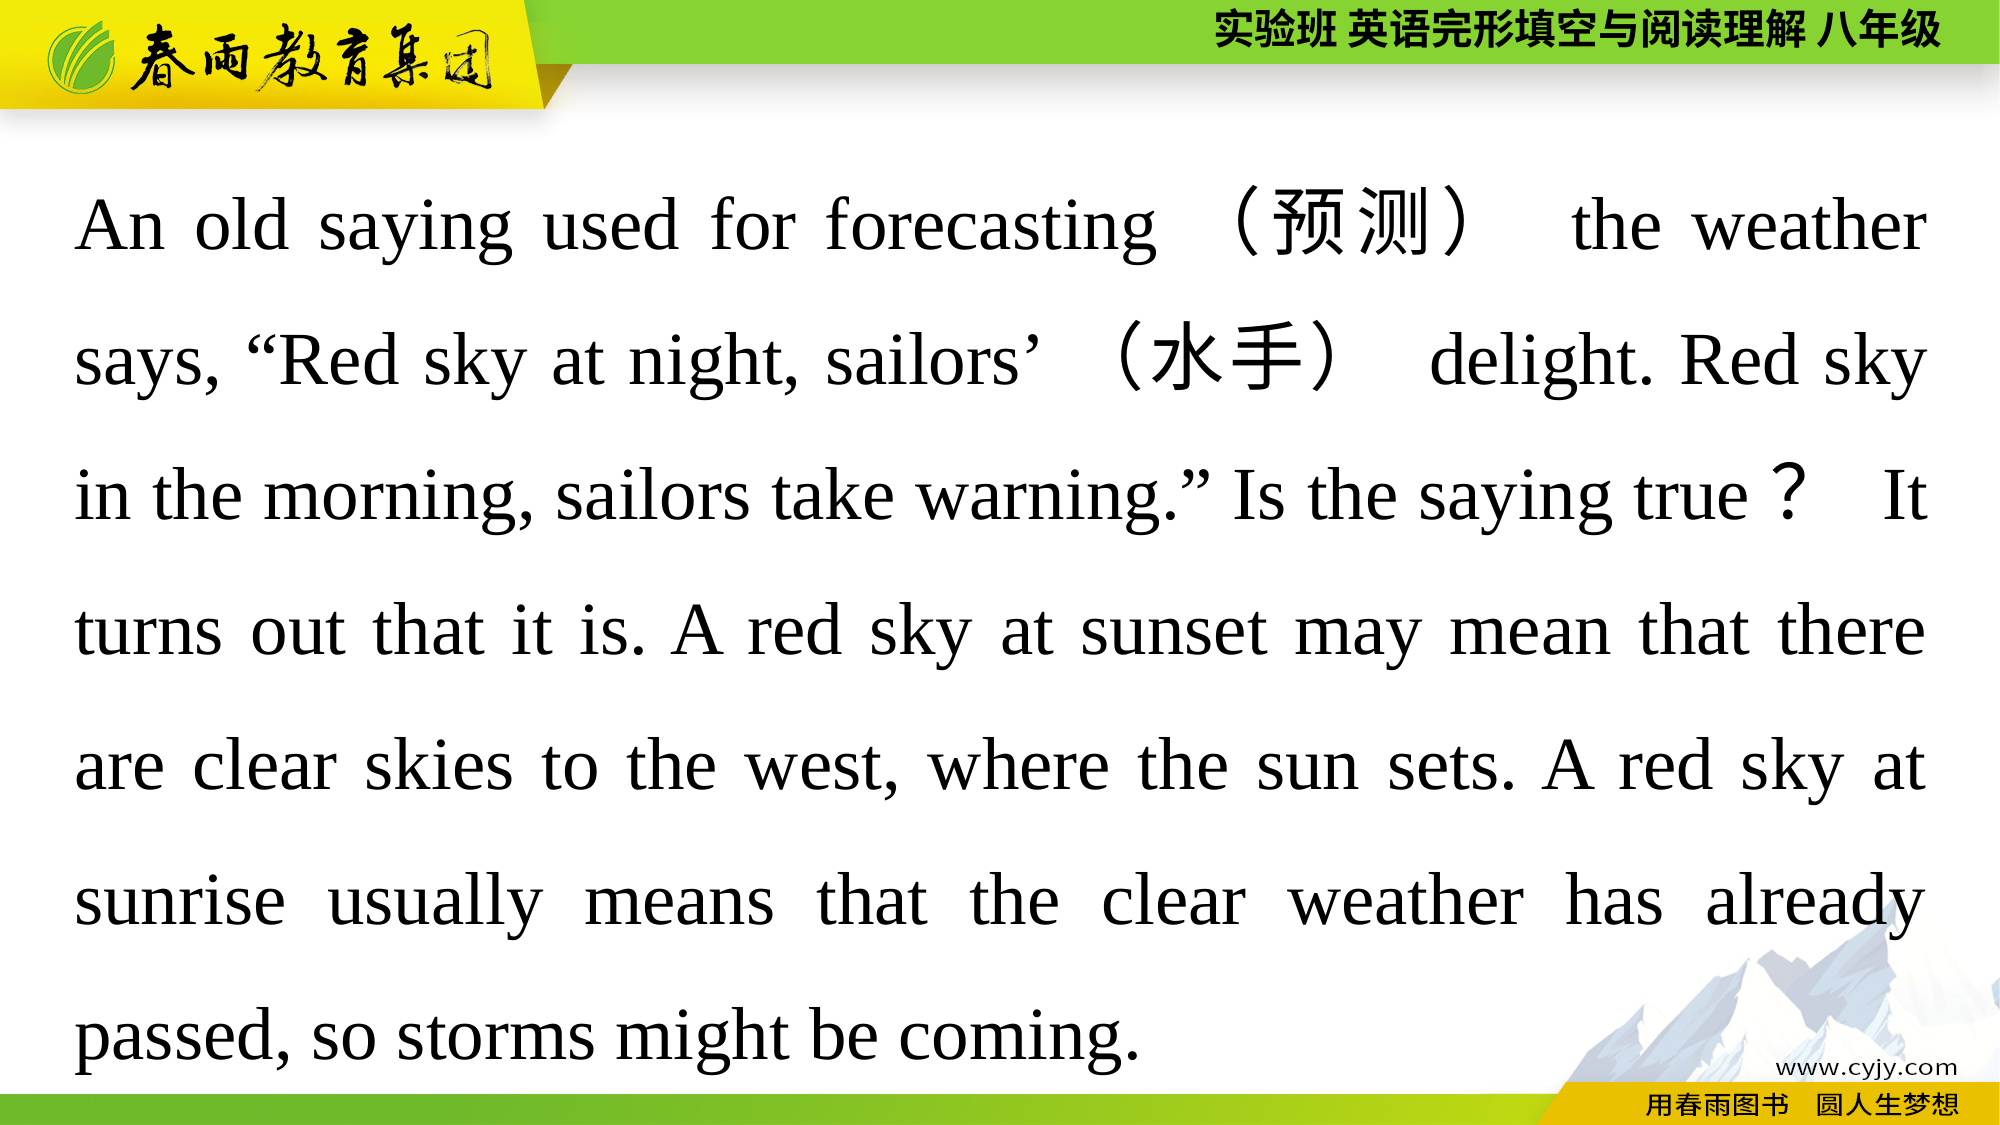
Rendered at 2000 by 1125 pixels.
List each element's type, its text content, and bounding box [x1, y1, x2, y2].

list An old saying used for forecasting（预测） the weather says, “Red sky at night, sailors’（水手） delight. Red sky in the morning, sailors take warning.” Is the saying true？ It turns out that it is. A red sky at sunset may mean that there are clear skies to the west, where the sun sets. A red sky at sunrise usually means that the clear weather has already passed, so storms might be coming. [59, 122, 1944, 1092]
picture [0, 0, 2000, 1125]
